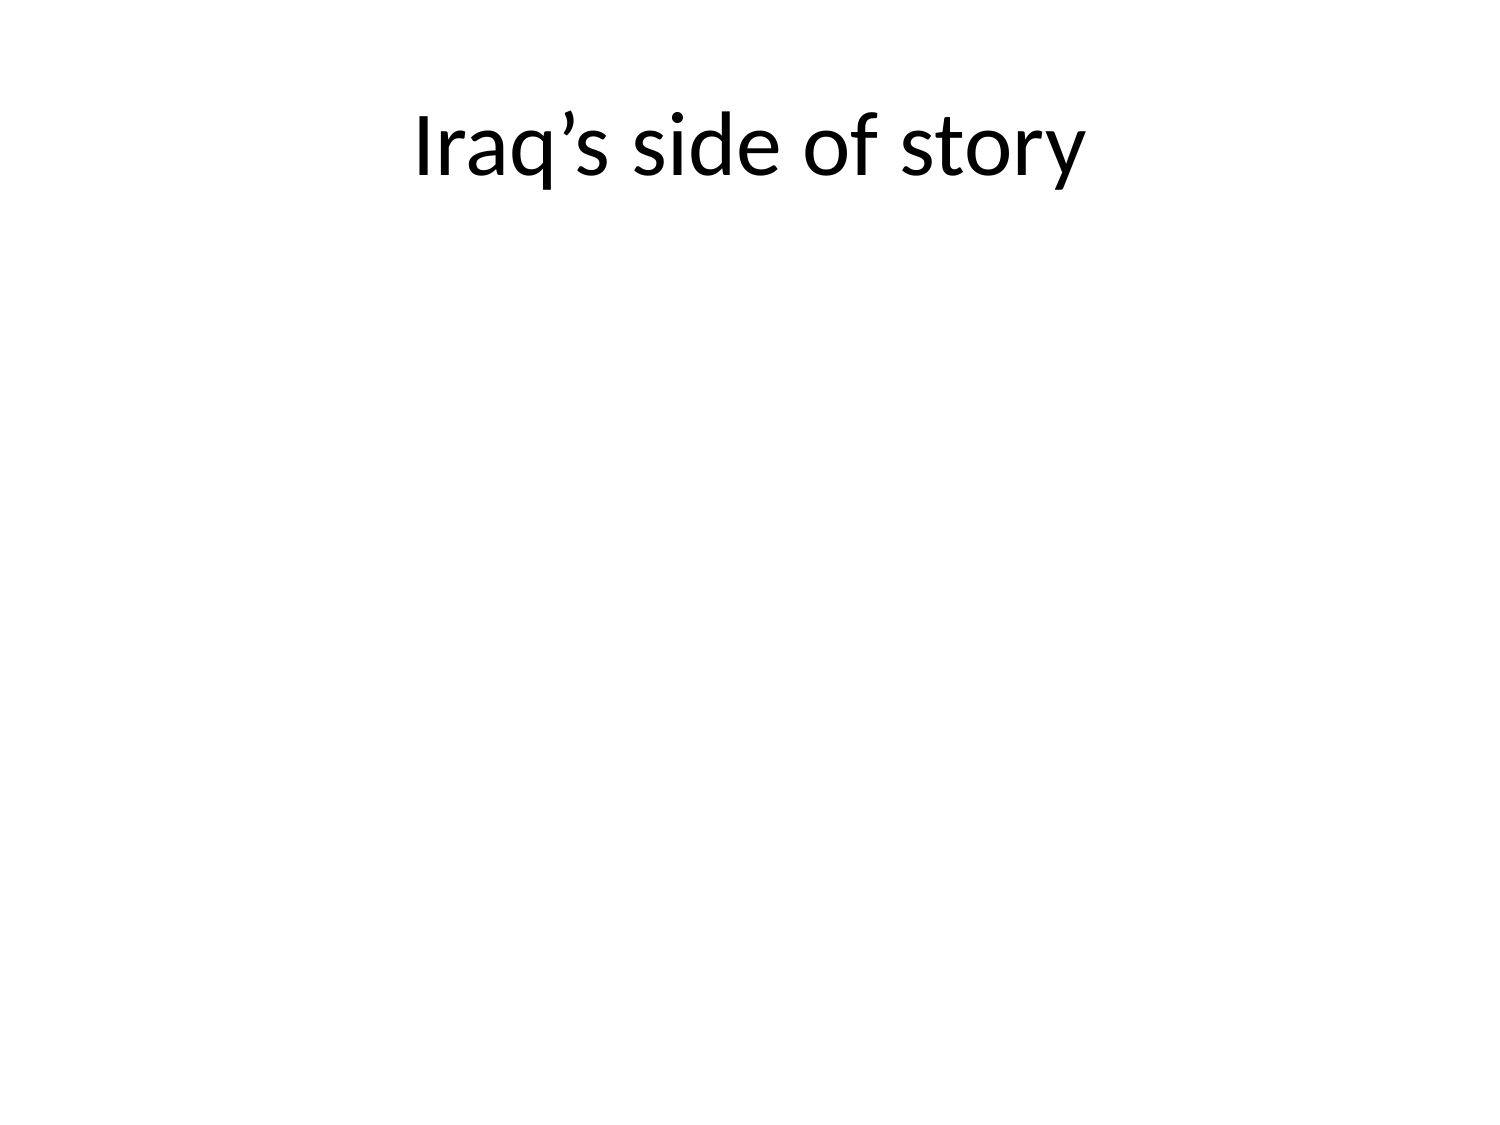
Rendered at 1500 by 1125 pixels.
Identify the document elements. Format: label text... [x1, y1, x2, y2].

title Iraq’s side of story [75, 45, 1425, 233]
